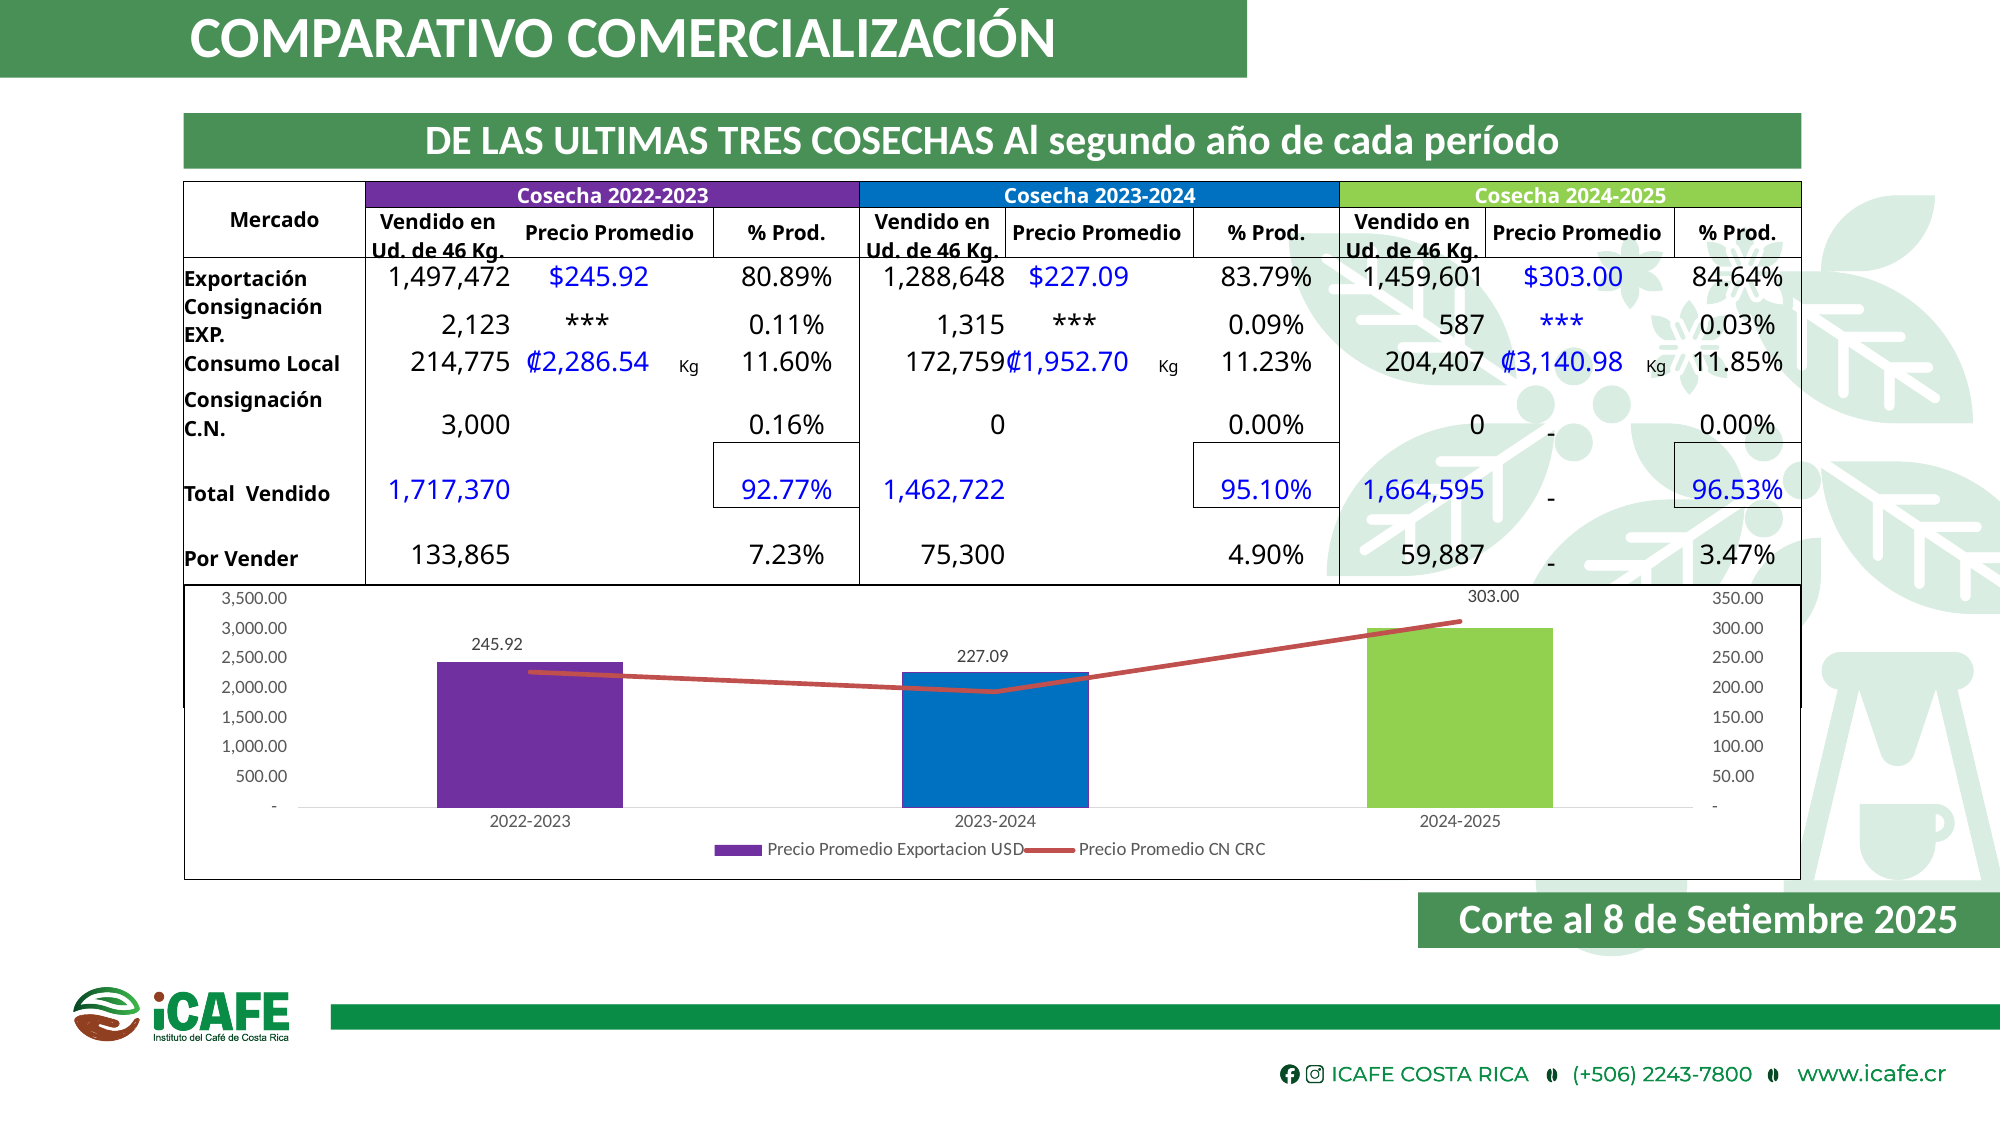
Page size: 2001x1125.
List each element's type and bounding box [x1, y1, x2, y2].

chart [183, 584, 1802, 881]
picture [0, 0, 2000, 1125]
